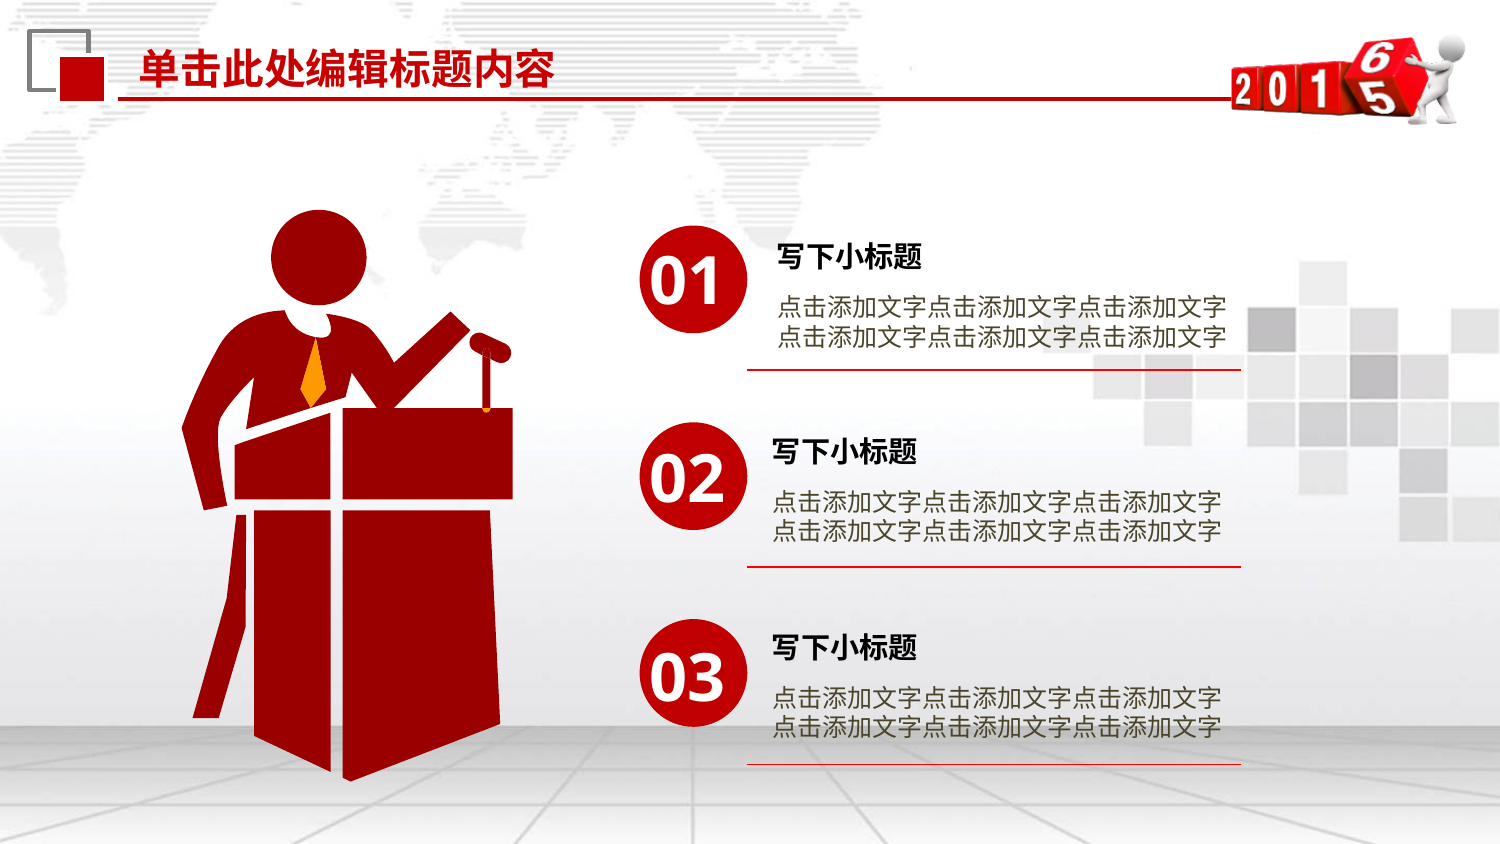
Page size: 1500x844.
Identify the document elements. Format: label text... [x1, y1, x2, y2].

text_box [634, 422, 1254, 568]
text_box 单击此处编辑标题内容 [123, 35, 1093, 94]
picture [0, 0, 1500, 844]
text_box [29, 30, 107, 104]
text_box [634, 225, 1259, 370]
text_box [180, 208, 514, 782]
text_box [634, 618, 1254, 765]
